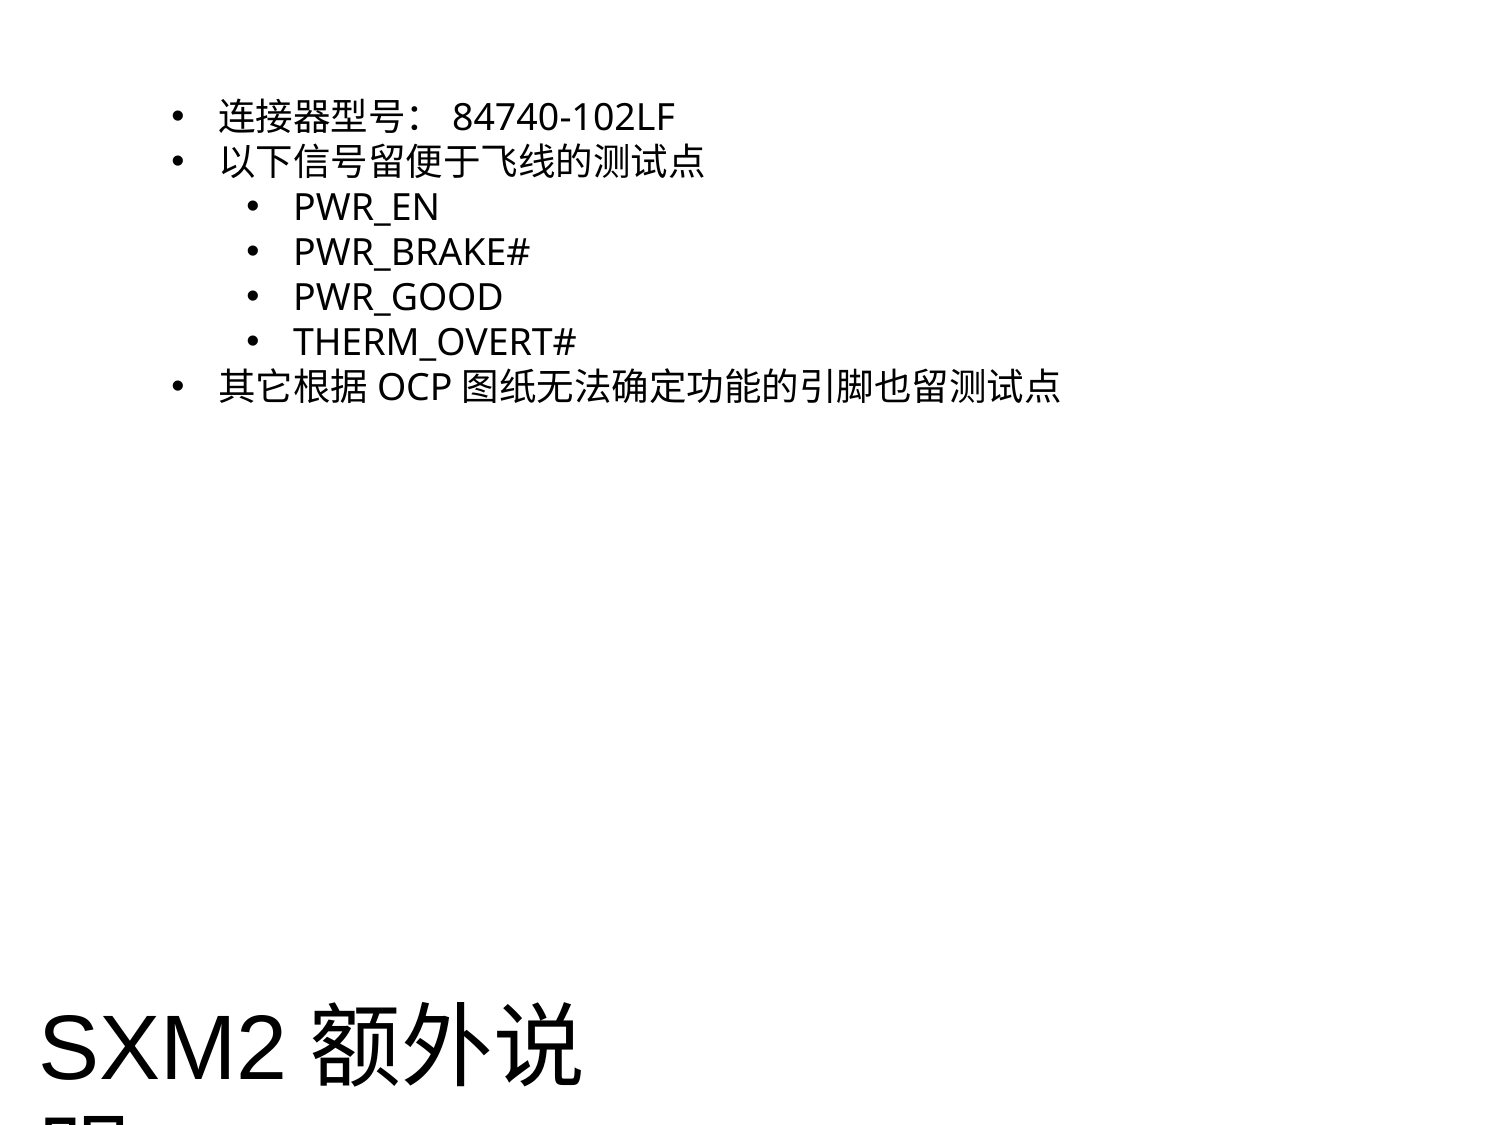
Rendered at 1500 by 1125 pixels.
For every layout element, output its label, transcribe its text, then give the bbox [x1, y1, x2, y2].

text_box SXM2额外说明 [23, 980, 654, 1125]
text_box 连接器型号：84740-102LF 以下信号留便于飞线的测试点 PWR_EN PWR_BRAKE# PWR_GOOD THERM_OVERT# 其它根据OCP图纸无法确定功能的引脚也留测试点 [156, 85, 1395, 461]
